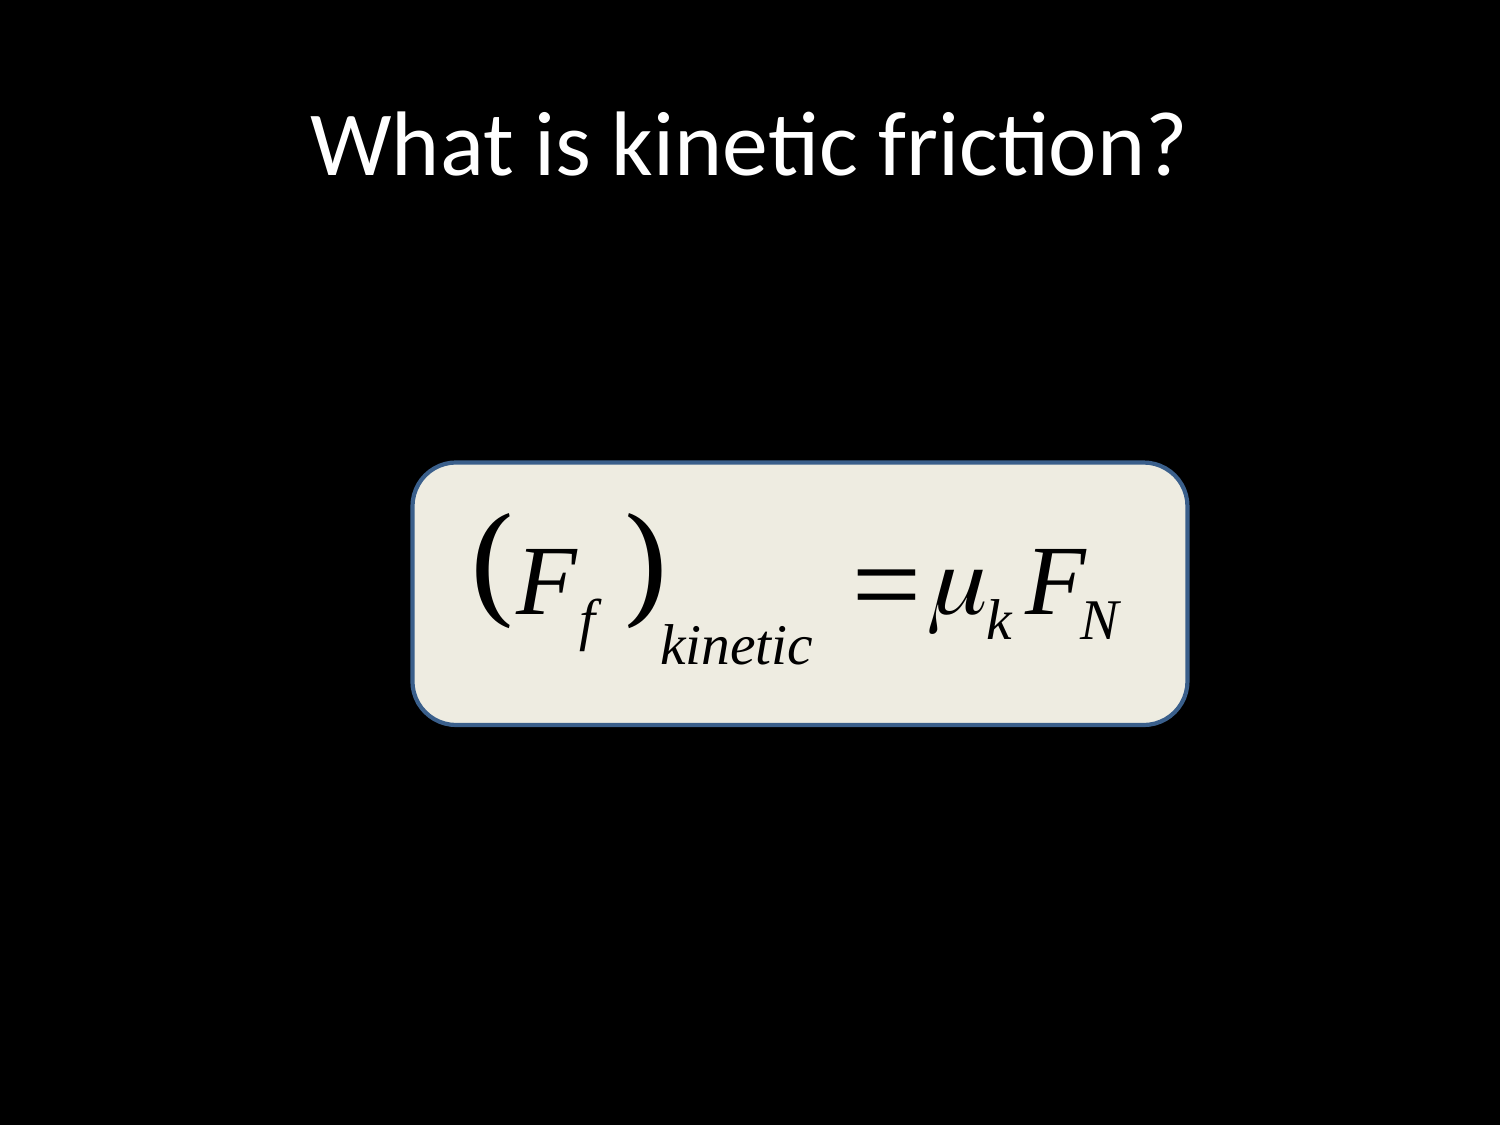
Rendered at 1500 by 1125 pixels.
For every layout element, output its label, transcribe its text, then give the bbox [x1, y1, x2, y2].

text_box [412, 462, 1188, 726]
title What is kinetic friction? [75, 45, 1425, 233]
